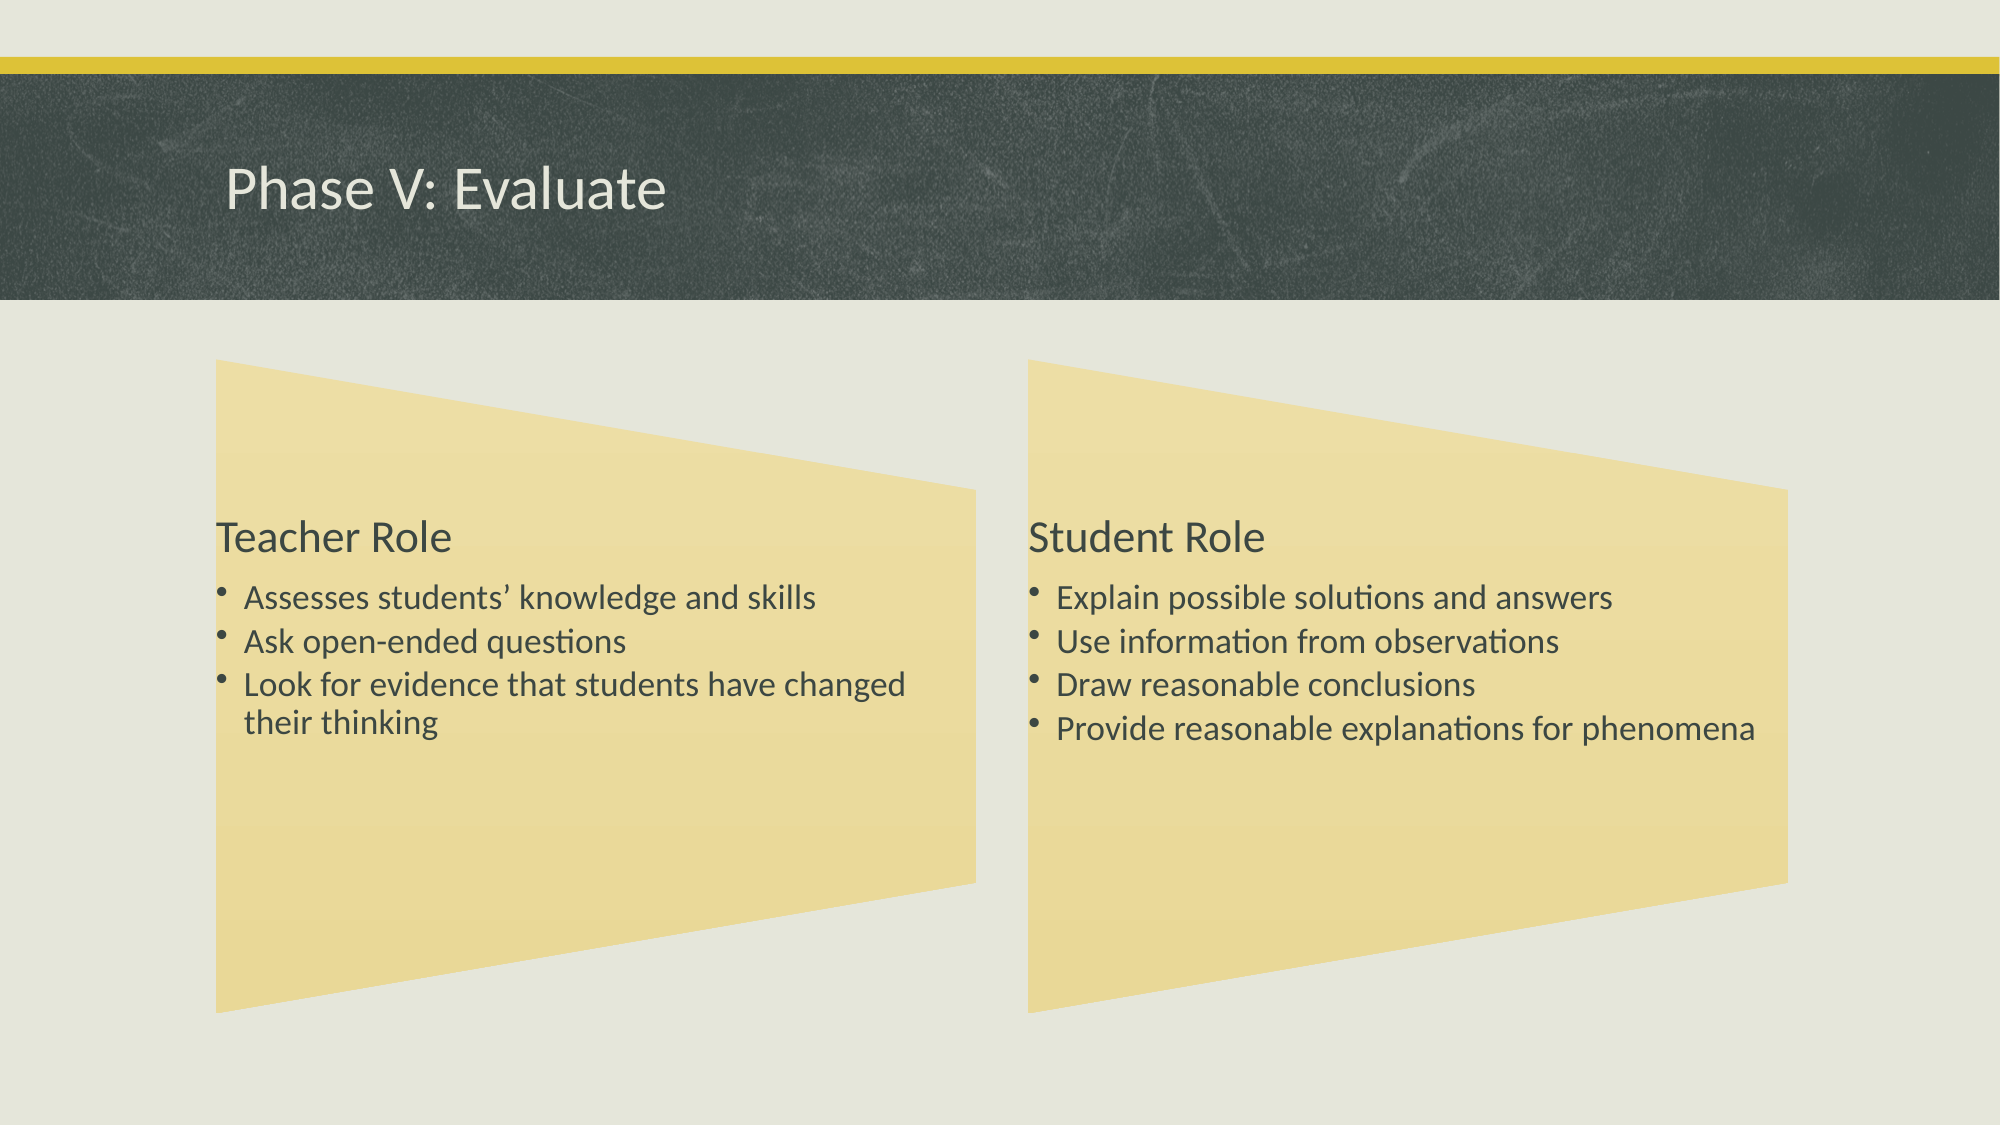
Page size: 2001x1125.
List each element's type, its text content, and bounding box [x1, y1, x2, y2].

picture [0, 74, 2000, 300]
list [209, 359, 1790, 1014]
title Phase V: Evaluate [210, 76, 1790, 300]
